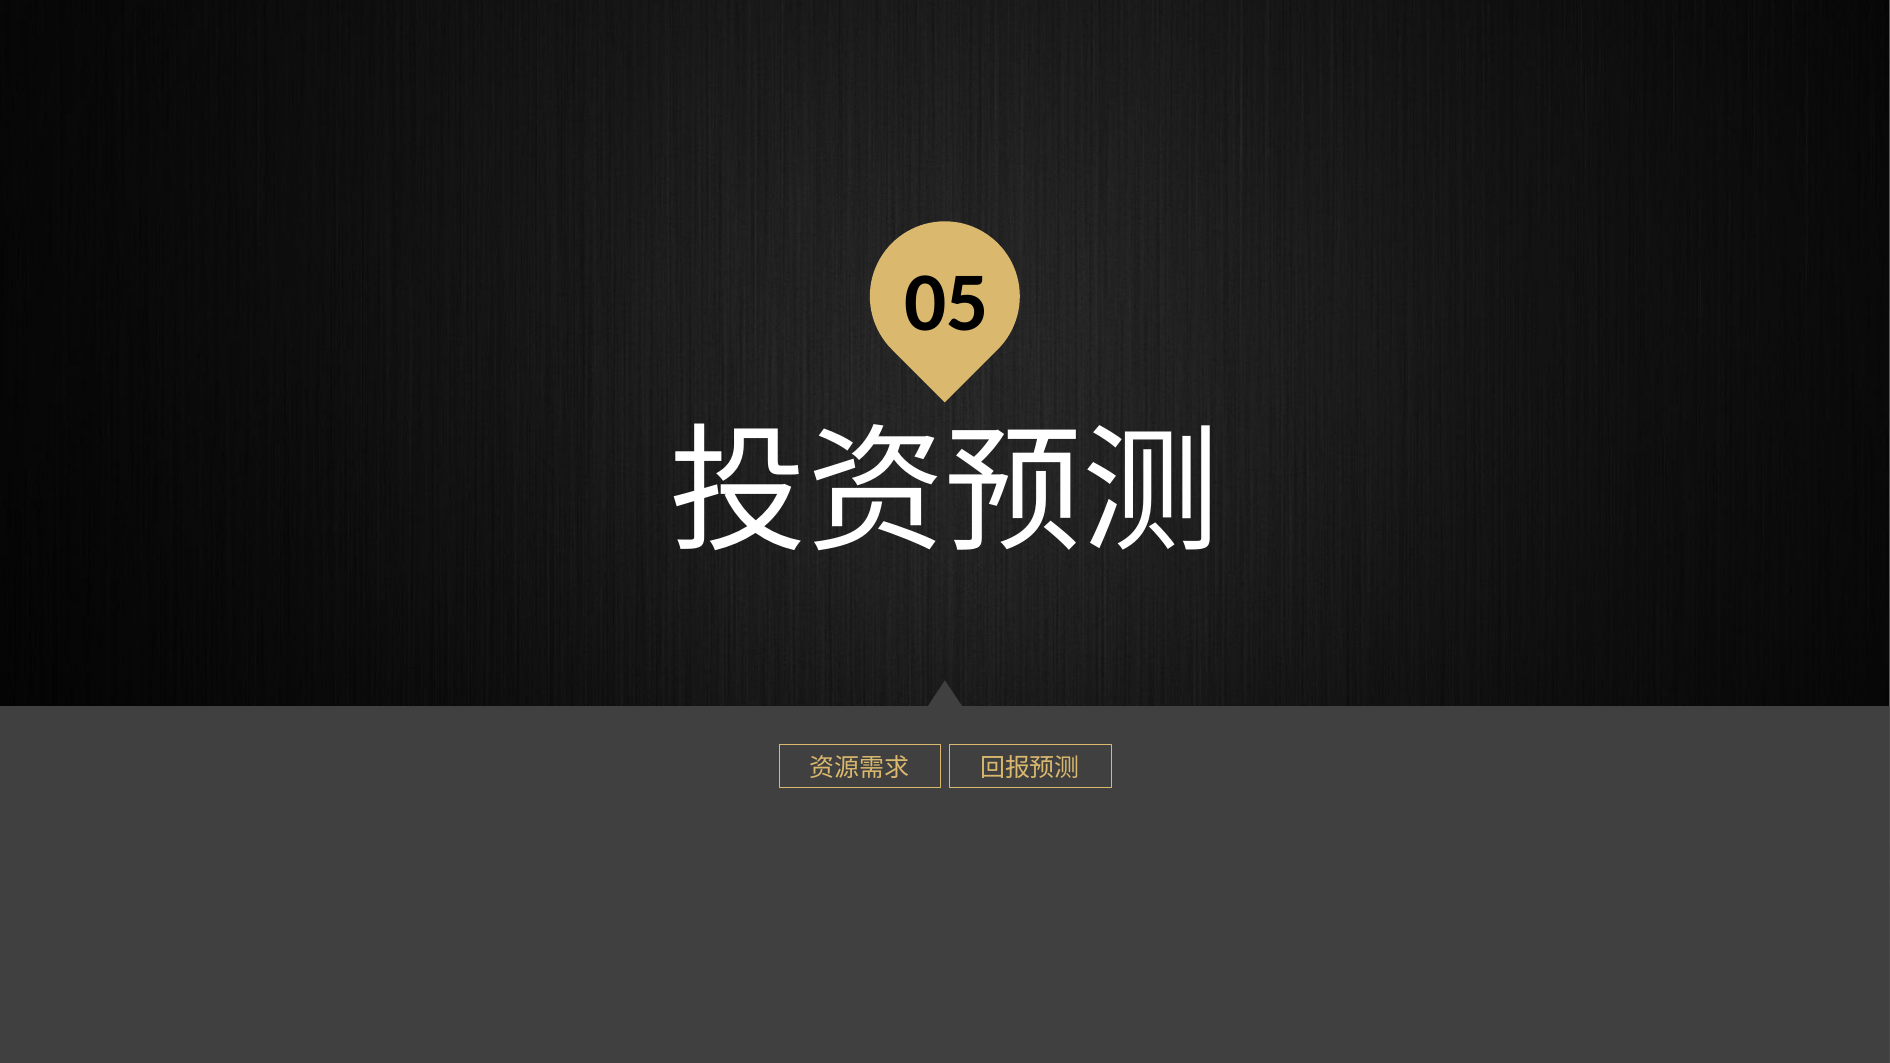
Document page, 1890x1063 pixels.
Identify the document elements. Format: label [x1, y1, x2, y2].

text_box [778, 743, 1112, 792]
picture [0, 0, 1890, 680]
text_box [0, 680, 1890, 1063]
